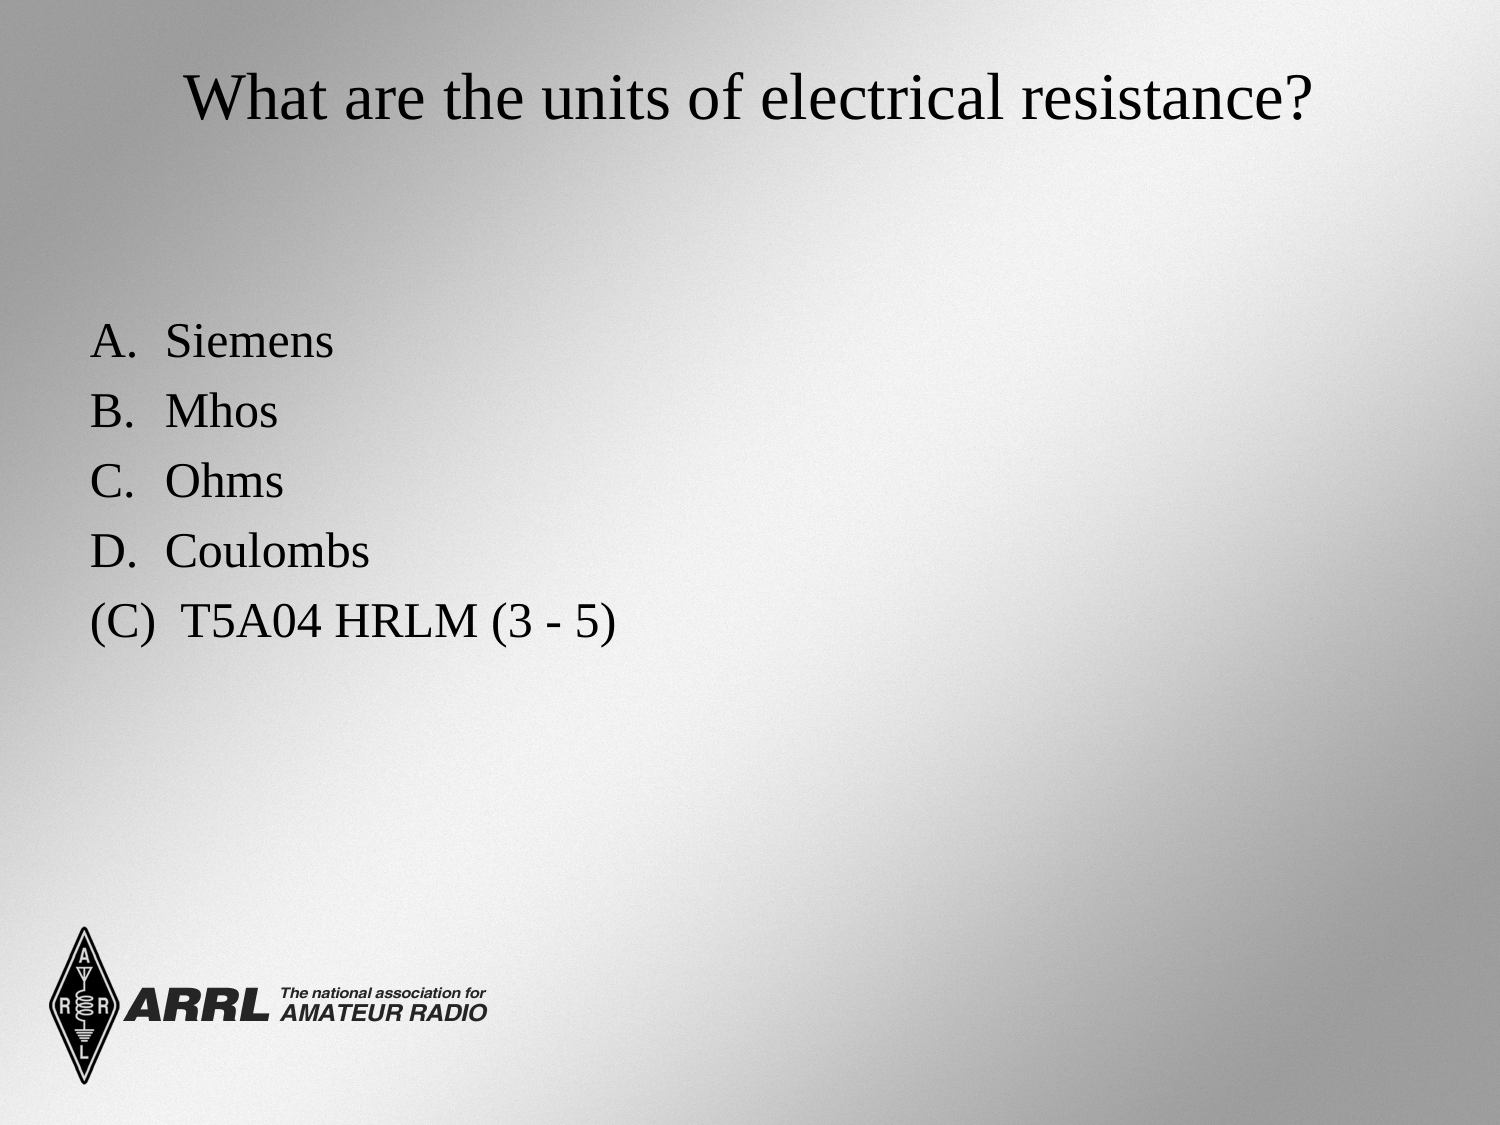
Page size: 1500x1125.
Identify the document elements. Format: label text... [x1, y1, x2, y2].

list Siemens Mhos Ohms Coulombs (C) T5A04 HRLM (3 - 5) [75, 299, 1425, 1005]
title What are the units of electrical resistance? [75, 45, 1425, 233]
picture [0, 0, 1500, 1125]
